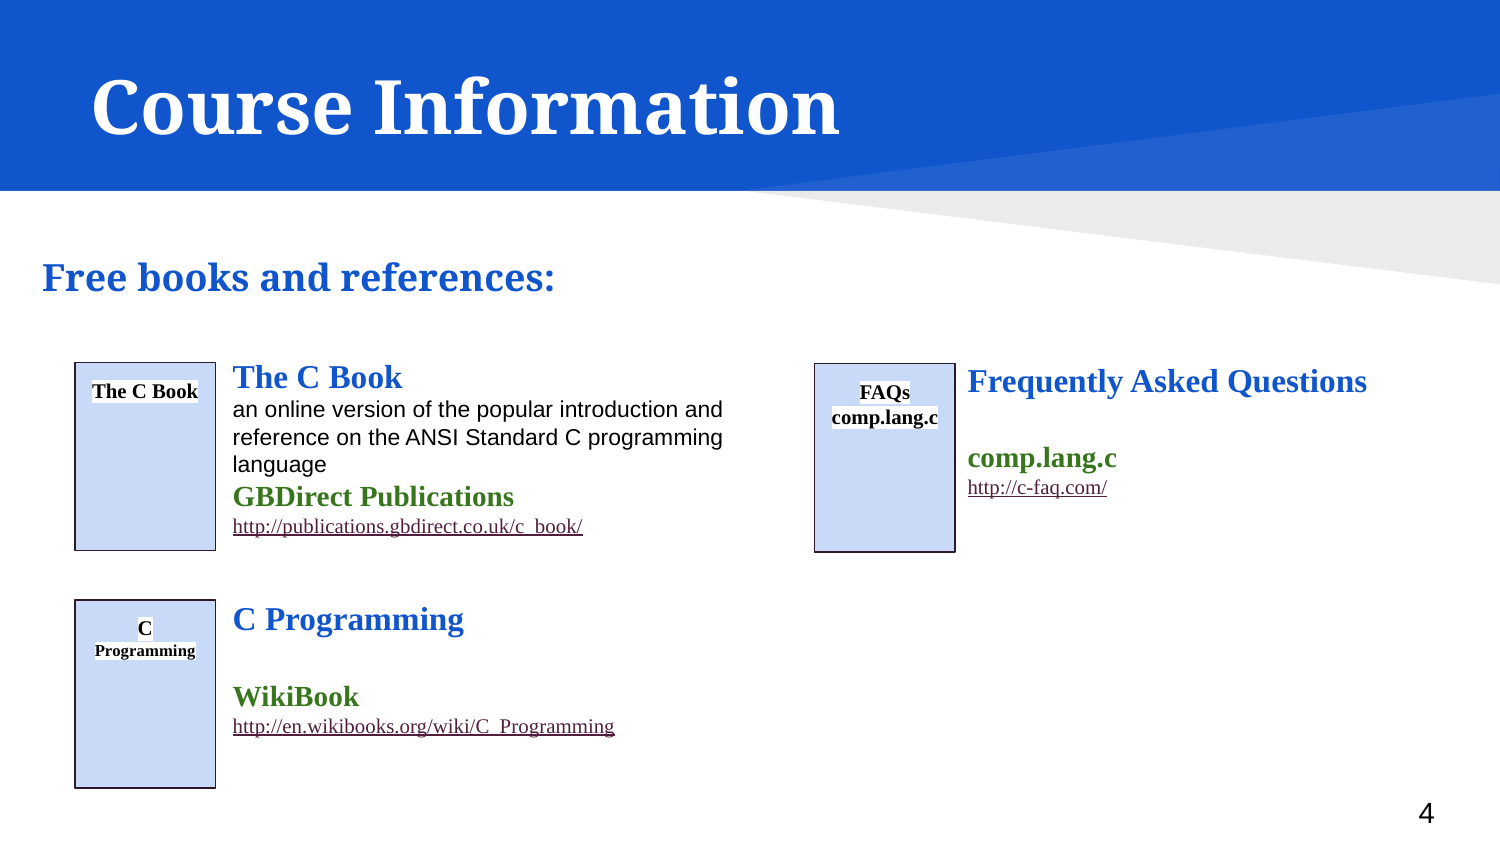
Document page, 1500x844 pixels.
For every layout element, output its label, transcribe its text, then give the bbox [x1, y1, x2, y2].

text_box C Programming [74, 599, 216, 789]
text_box The C Book [74, 362, 216, 551]
text_box The C Book an online version of the popular introduction and reference on the ANSI Standard C programming language GBDirect Publications http://publications.gbdirect.co.uk/c_book/ [217, 340, 761, 564]
title Course Information [75, 33, 1425, 175]
text_box Frequently Asked Questions comp.lang.c http://c-faq.com/ [952, 343, 1456, 568]
text_box C Programming WikiBook http://en.wikibooks.org/wiki/C_Programming [217, 582, 761, 806]
slide_number ‹#› [1403, 779, 1494, 844]
text_box Free books and references: [27, 238, 1428, 336]
text_box FAQs comp.lang.c [814, 363, 956, 552]
